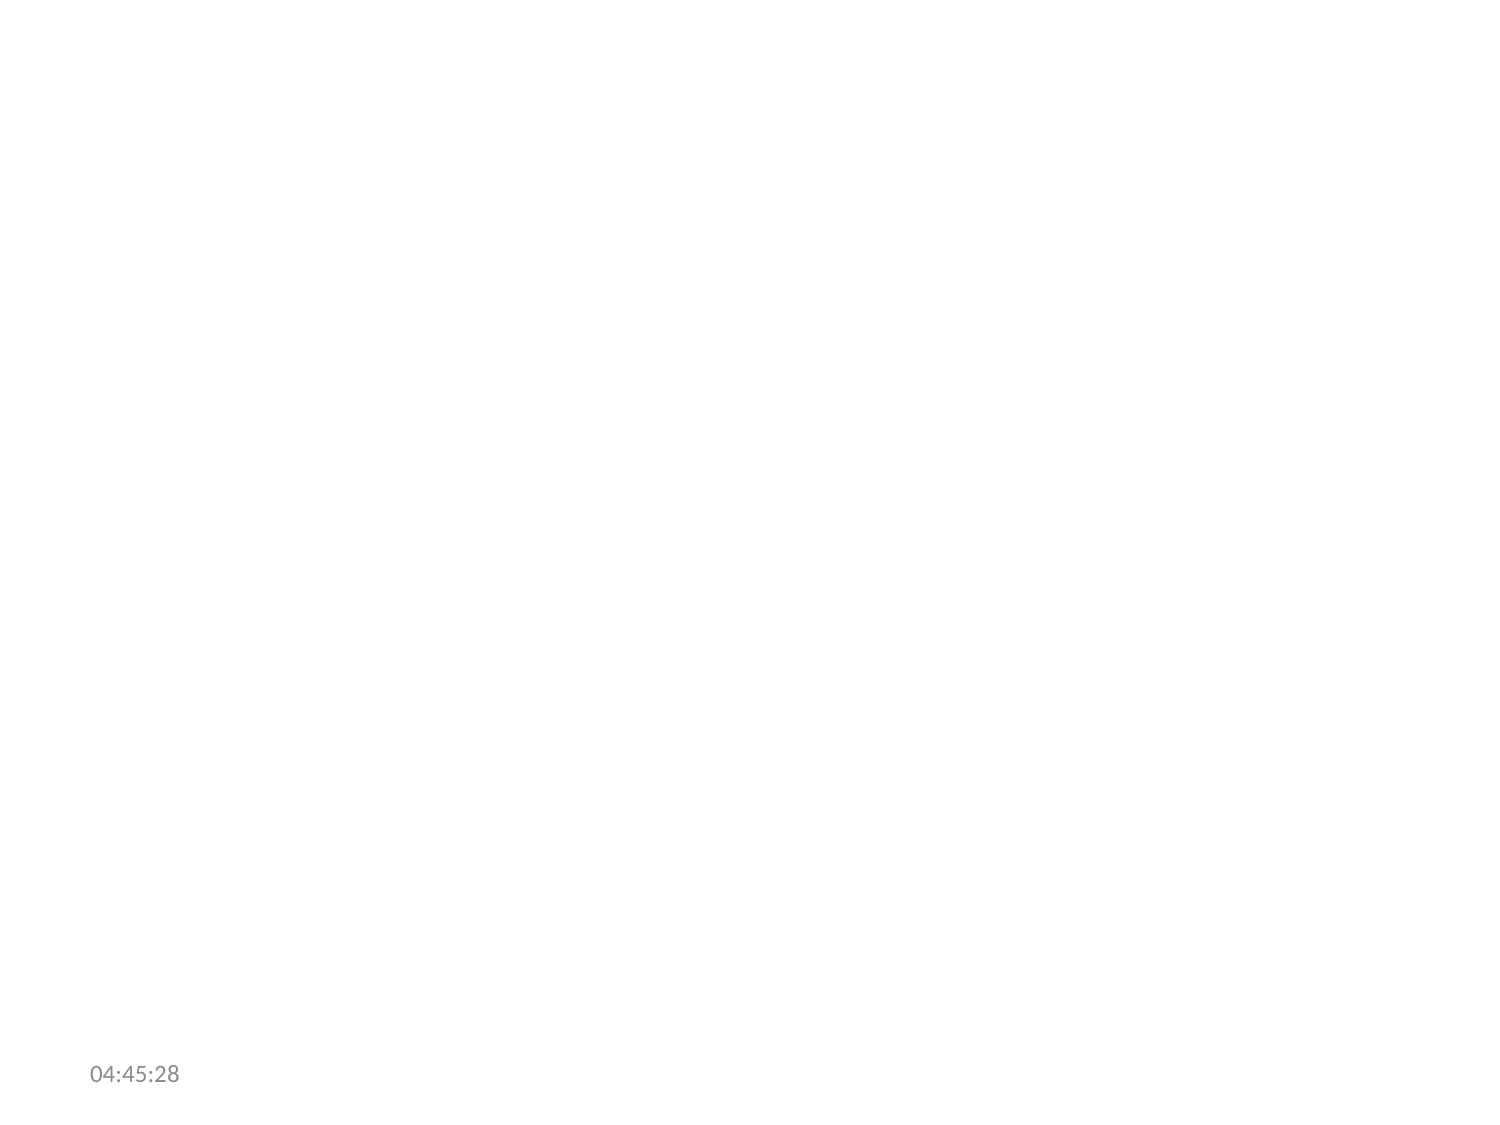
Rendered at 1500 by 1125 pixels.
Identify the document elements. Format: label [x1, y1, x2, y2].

slide_number [75, 1042, 425, 1103]
